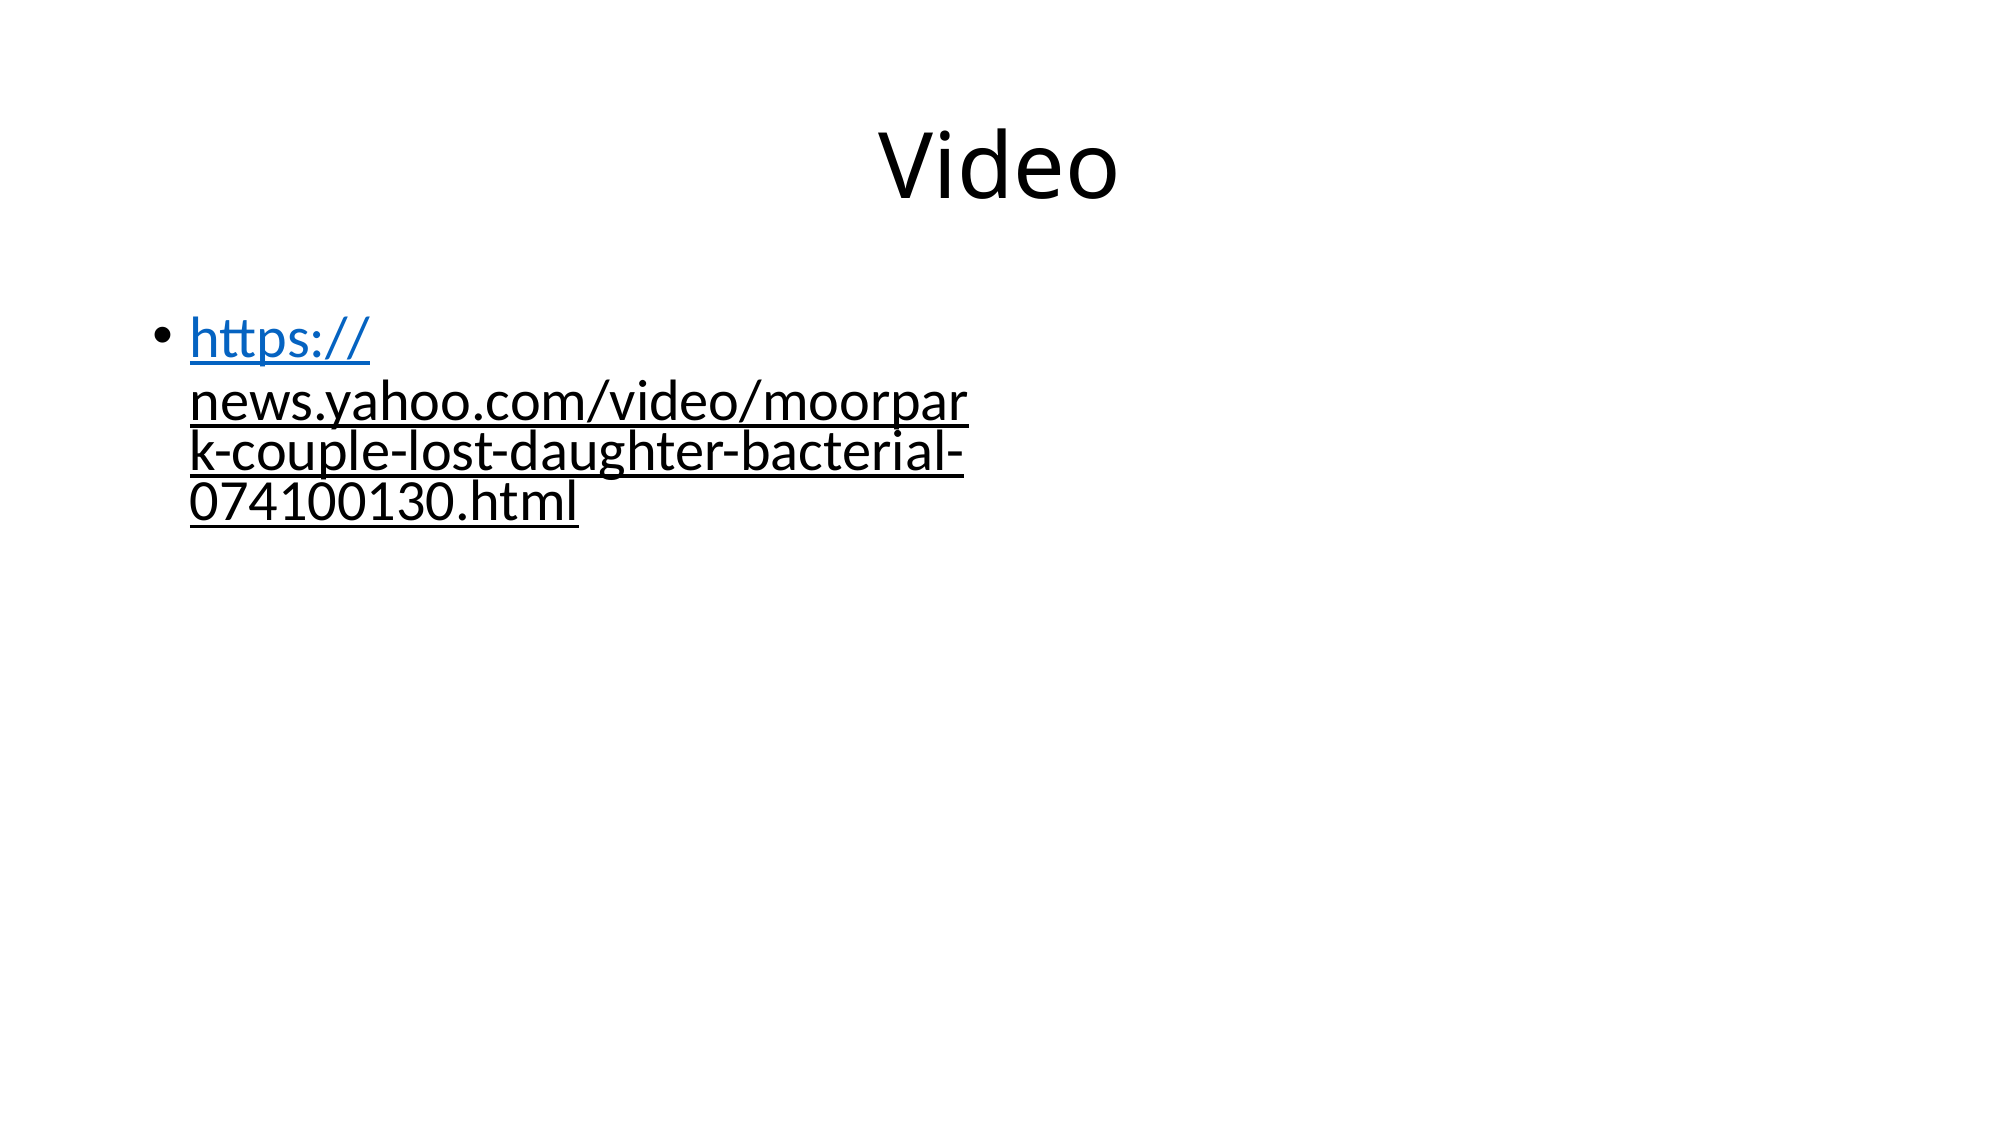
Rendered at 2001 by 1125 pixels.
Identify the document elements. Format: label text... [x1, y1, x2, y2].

list https://news.yahoo.com/video/moorpark-couple-lost-daughter-bacterial-074100130.html [137, 299, 988, 1014]
title Video [137, 59, 1863, 278]
